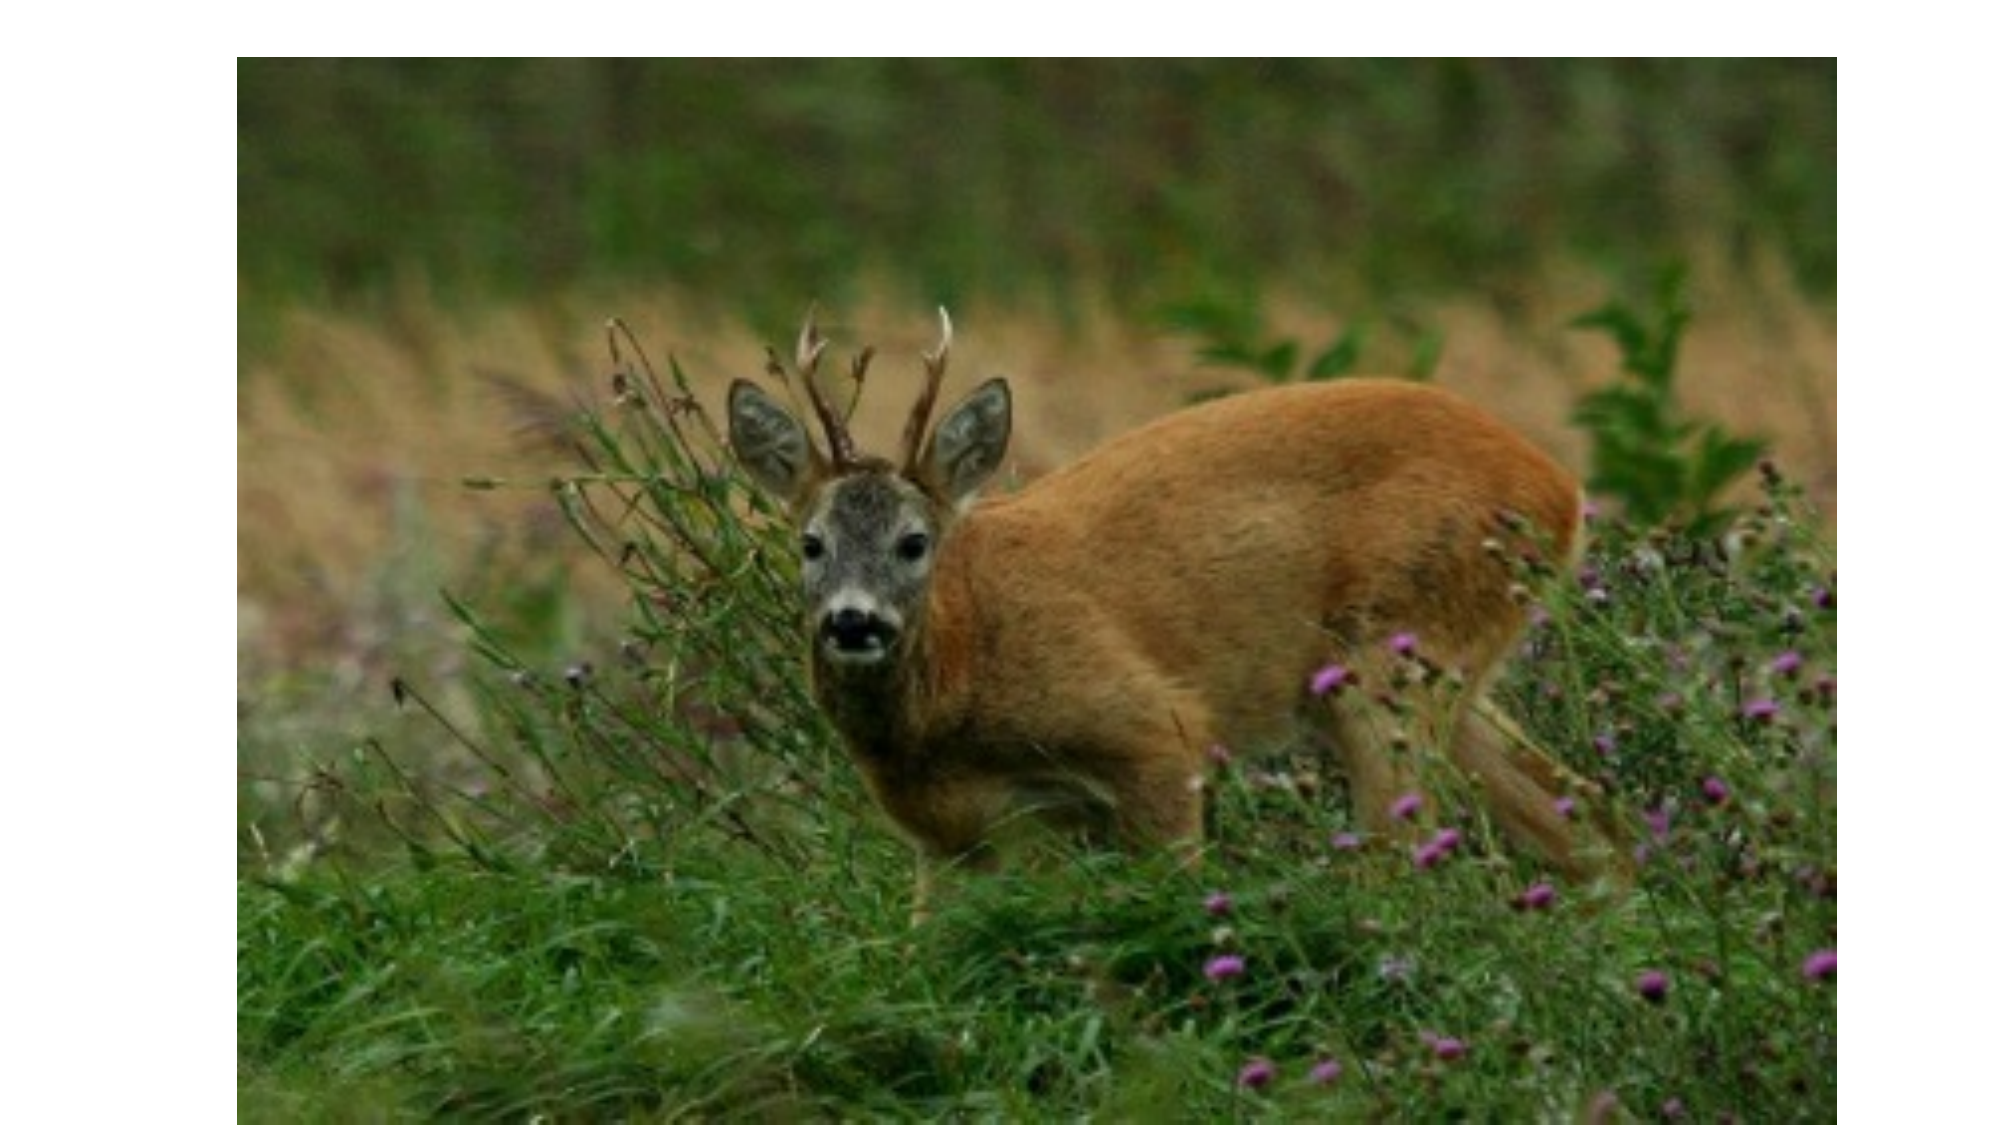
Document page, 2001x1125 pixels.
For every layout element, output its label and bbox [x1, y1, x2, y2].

picture [237, 57, 1837, 1125]
